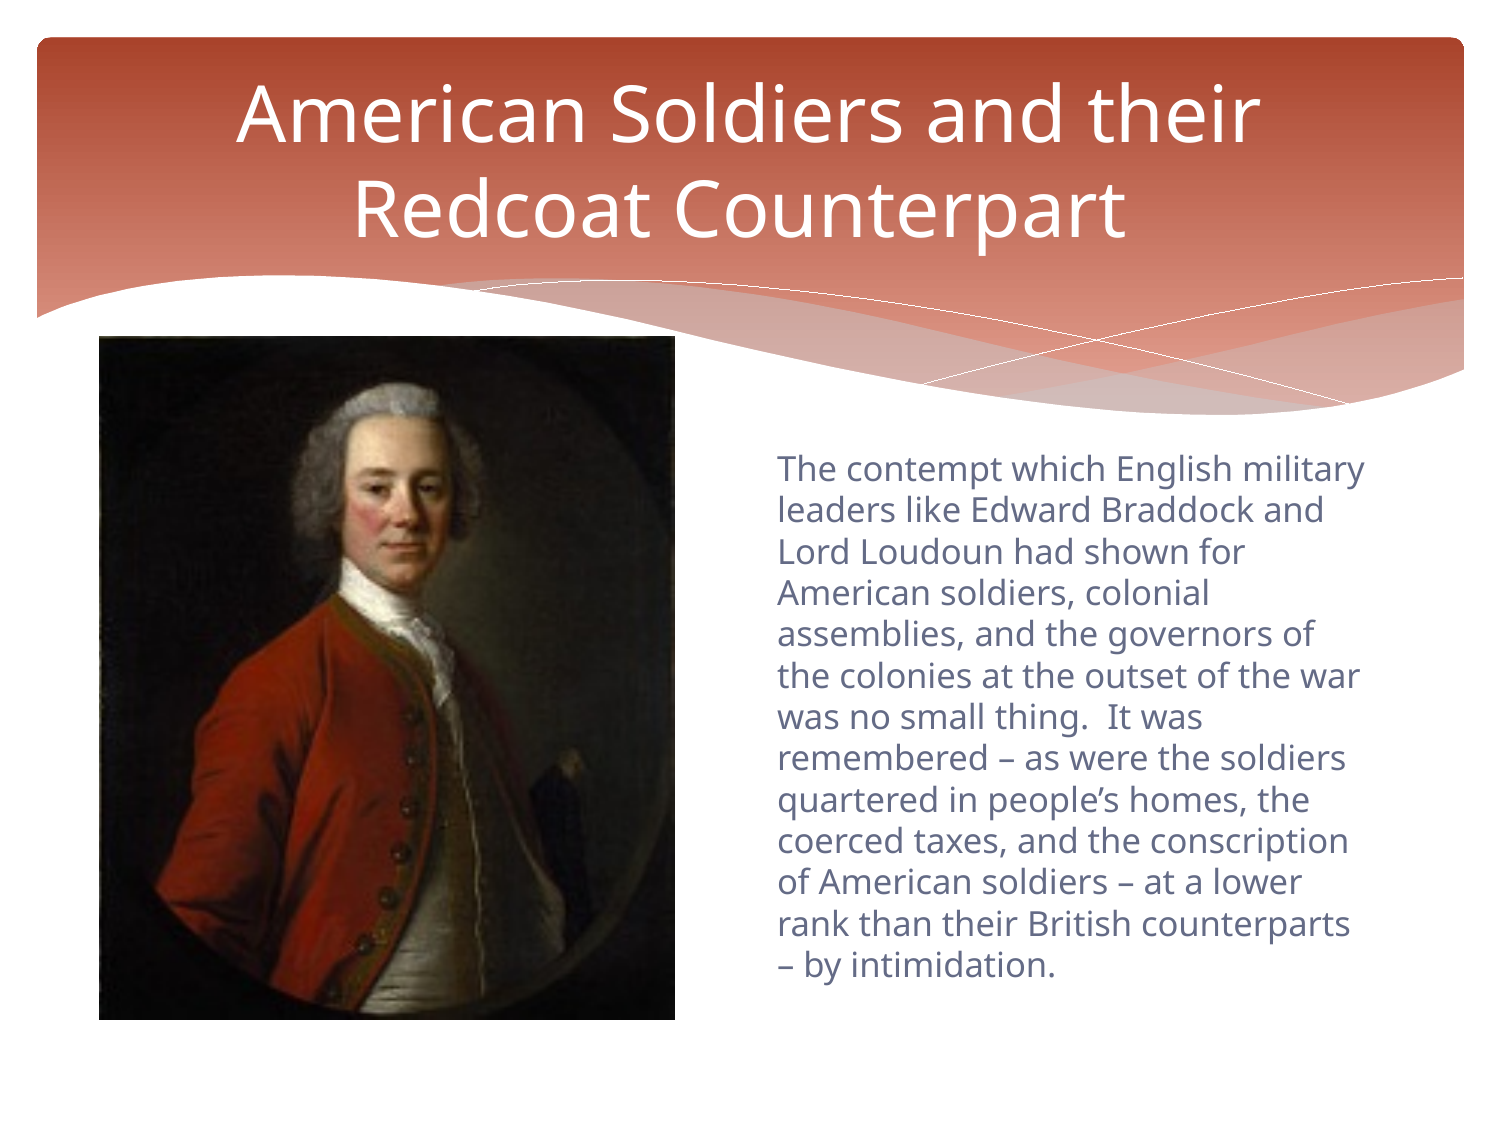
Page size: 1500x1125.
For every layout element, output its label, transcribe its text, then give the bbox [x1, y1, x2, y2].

list The contempt which English military leaders like Edward Braddock and Lord Loudoun had shown for American soldiers, colonial assemblies, and the governors of the colonies at the outset of the war was no small thing. It was remembered – as were the soldiers quartered in people’s homes, the coerced taxes, and the conscription of American soldiers – at a lower rank than their British counterparts – by intimidation. [761, 439, 1389, 1005]
title American Soldiers and their Redcoat Counterpart [75, 55, 1425, 261]
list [99, 336, 676, 1021]
